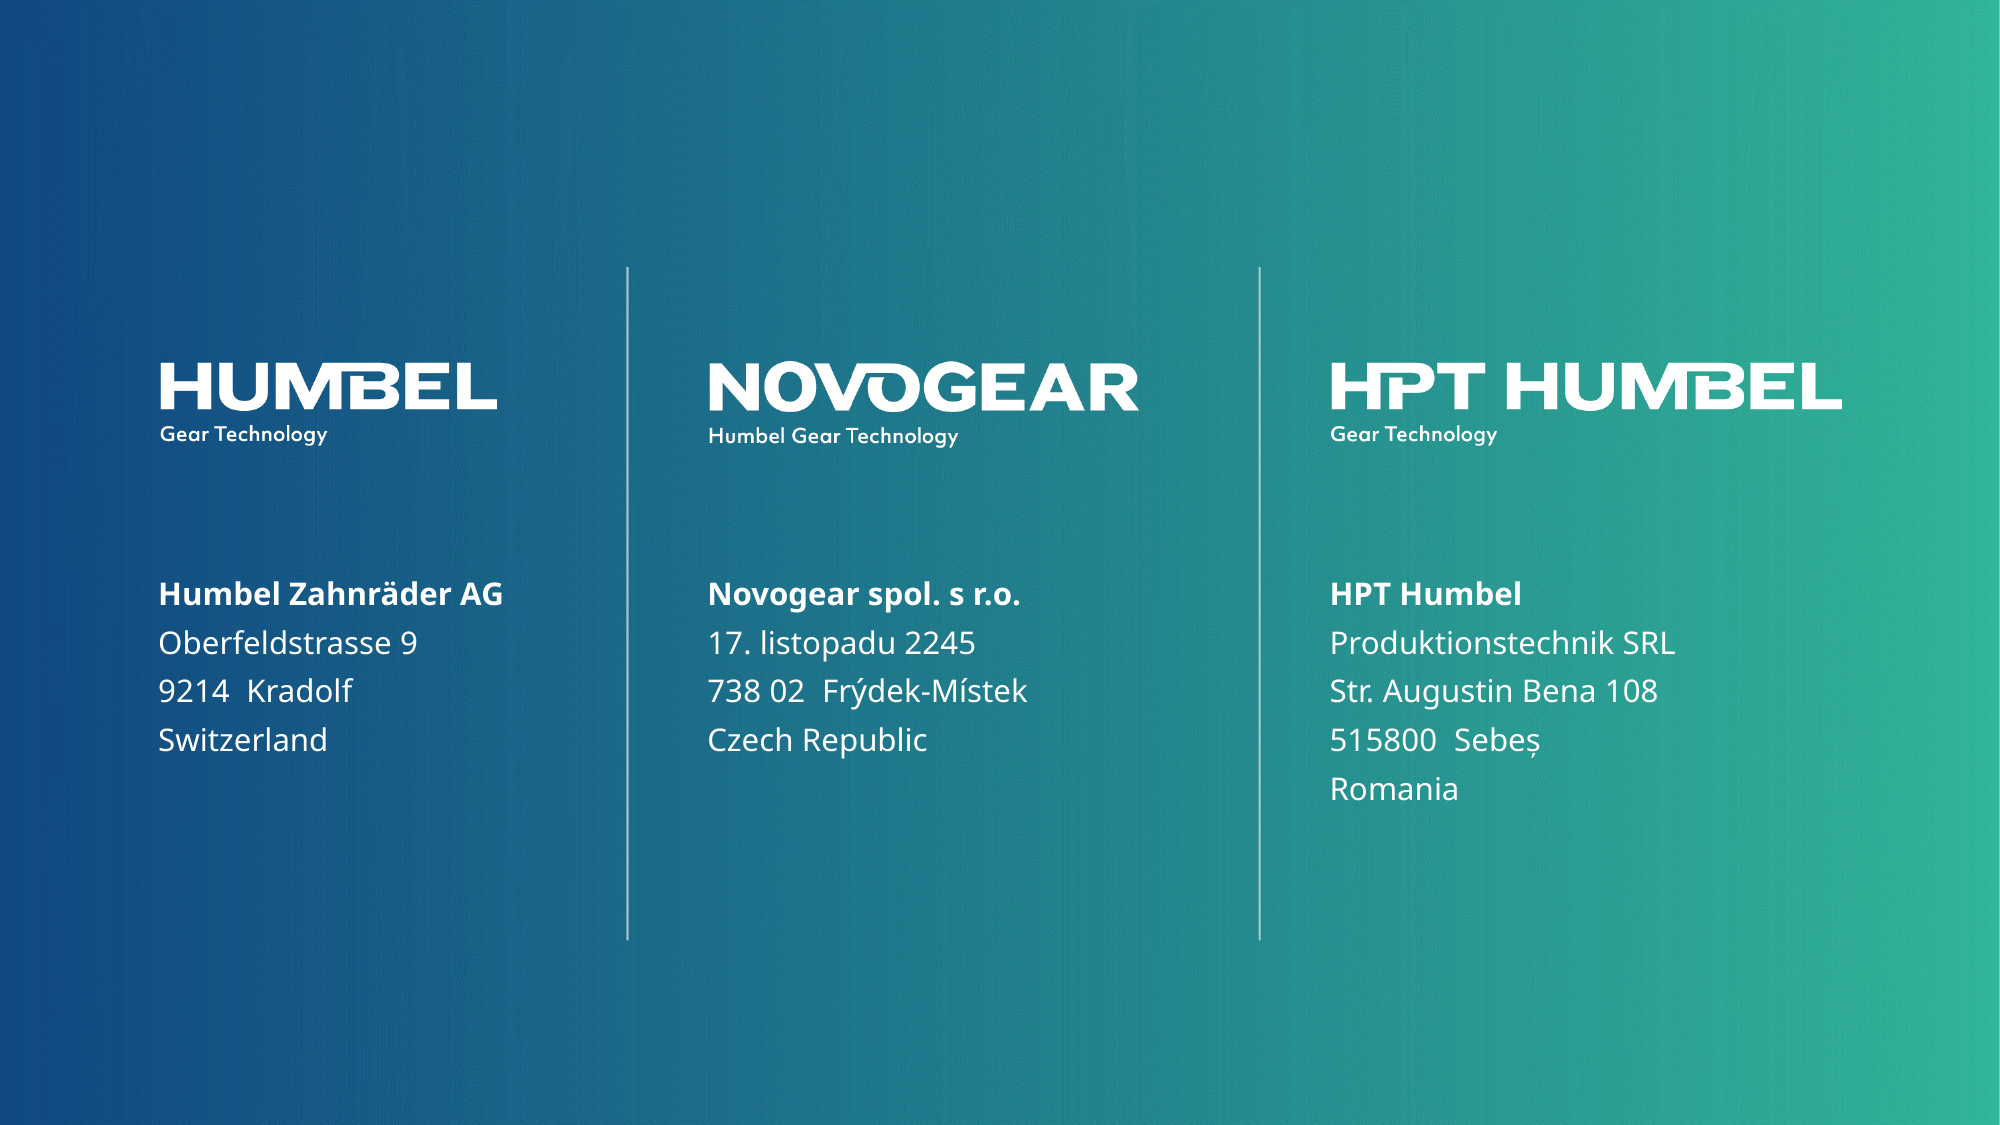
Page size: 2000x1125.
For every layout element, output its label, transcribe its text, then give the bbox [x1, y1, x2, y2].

list HPT Humbel Produktionstechnik SRL Str. Augustin Bena 108 515800 Sebeș Romania [1314, 555, 1853, 941]
list Novogear spol. s r.o. 17. listopadu 2245 738 02 Frýdek-Místek Czech Republic [692, 555, 1231, 941]
picture [0, 0, 2000, 1125]
list Humbel Zahnräder AG Oberfeldstrasse 9 9214 Kradolf Switzerland [143, 555, 599, 941]
